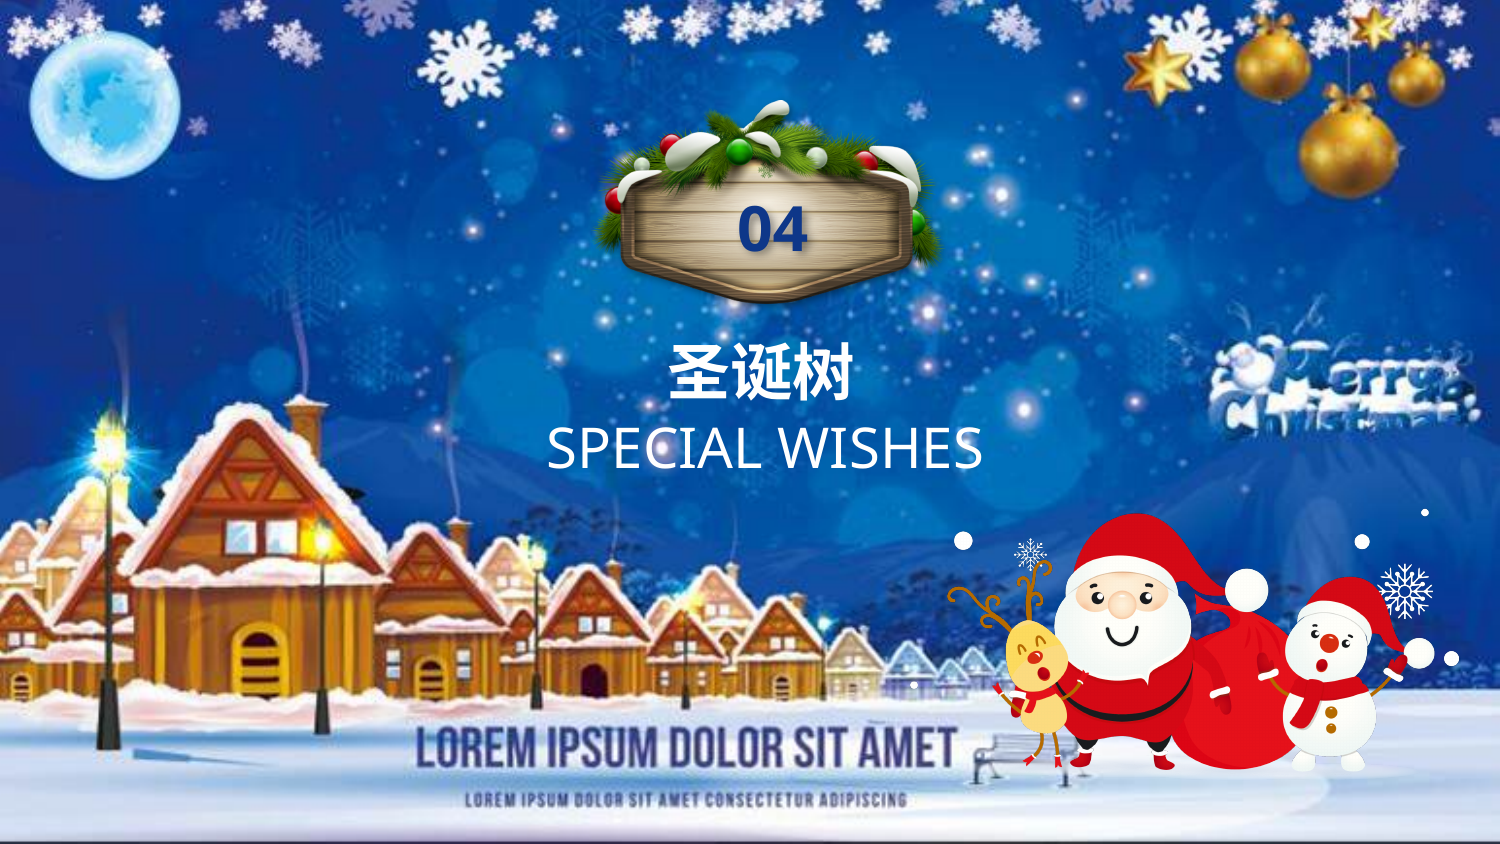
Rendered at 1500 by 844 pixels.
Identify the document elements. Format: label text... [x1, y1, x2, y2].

text_box 圣诞树 [653, 325, 871, 415]
text_box SPECIAL WISHES [532, 405, 999, 488]
picture [0, 0, 1500, 844]
